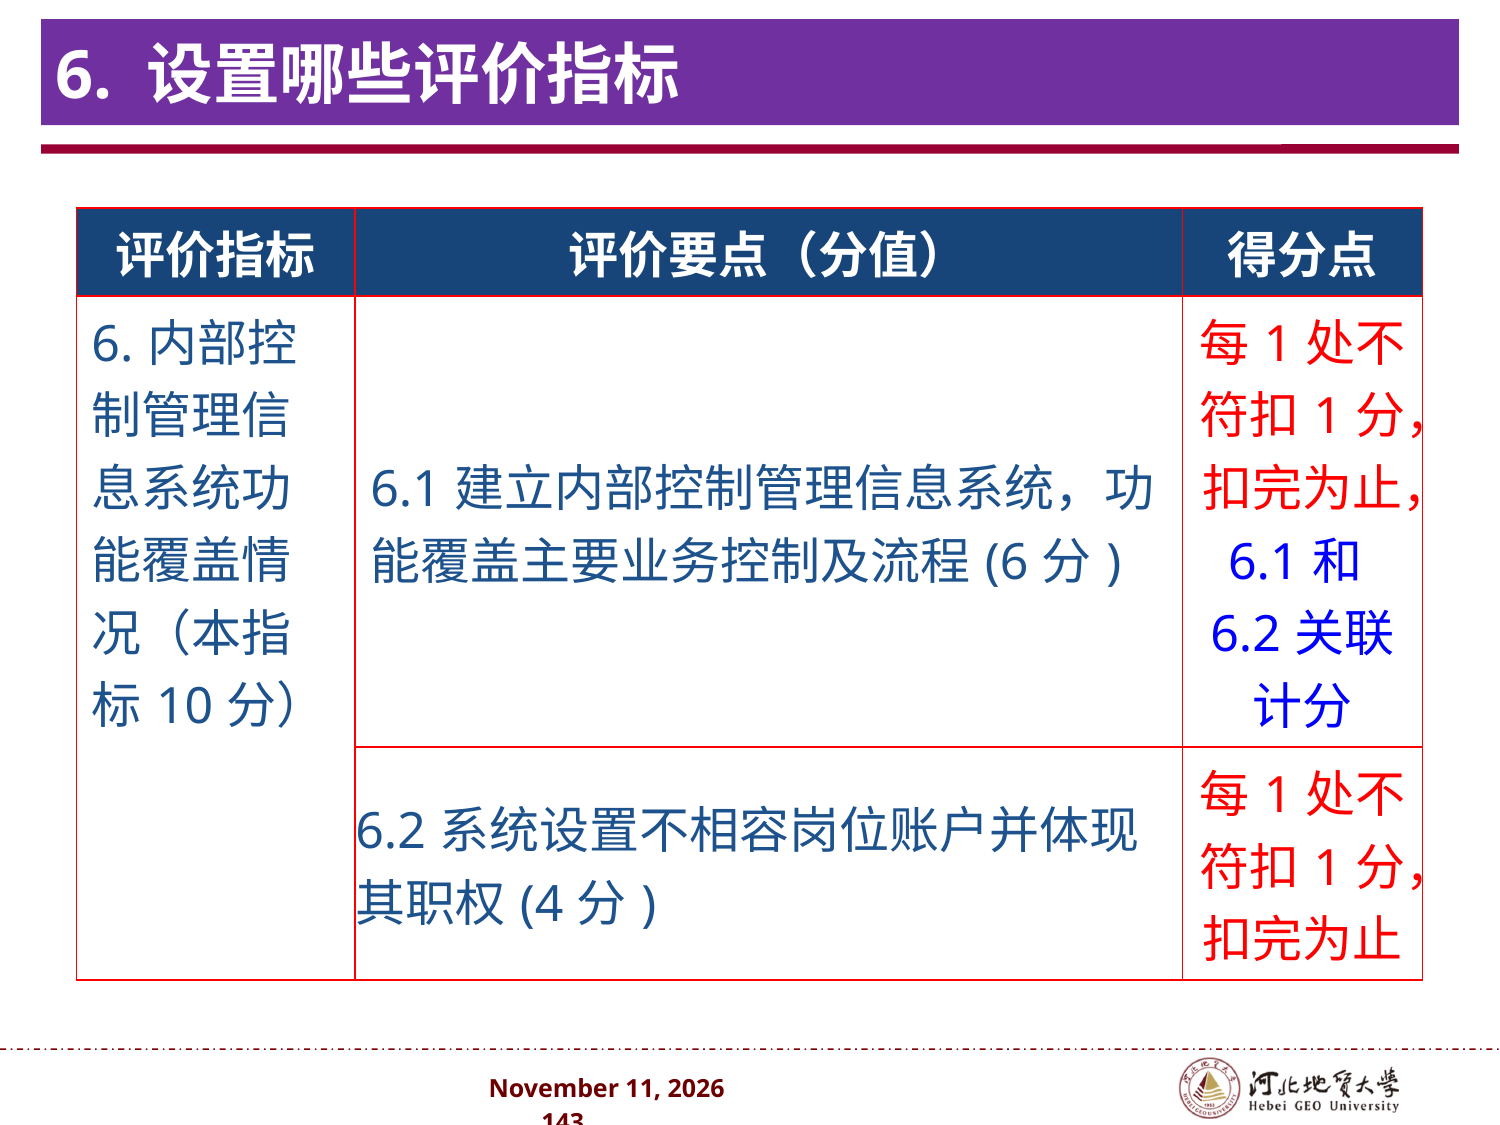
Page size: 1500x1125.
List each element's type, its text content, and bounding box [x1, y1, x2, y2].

table_header 评价要点（分值） [356, 209, 1182, 295]
table_cell 6.2系统设置不相容岗位账户并体现其职权(4分) [356, 748, 1182, 979]
picture [1159, 1049, 1420, 1125]
table_header 得分点 [1183, 209, 1422, 295]
title 6. 设置哪些评价指标 [40, 18, 1460, 126]
table_cell 每1处不符扣1分，扣完为止，6.1和6.2关联计分 [1183, 297, 1422, 746]
table_cell 6.1建立内部控制管理信息系统，功能覆盖主要业务控制及流程(6分) [356, 297, 1182, 746]
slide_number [473, 1064, 990, 1109]
table_cell 6.内部控制管理信息系统功能覆盖情况（本指标10分） [77, 297, 354, 979]
table_cell 每1处不符扣1分，扣完为止 [1183, 748, 1422, 979]
table_header 评价指标 [77, 209, 354, 295]
